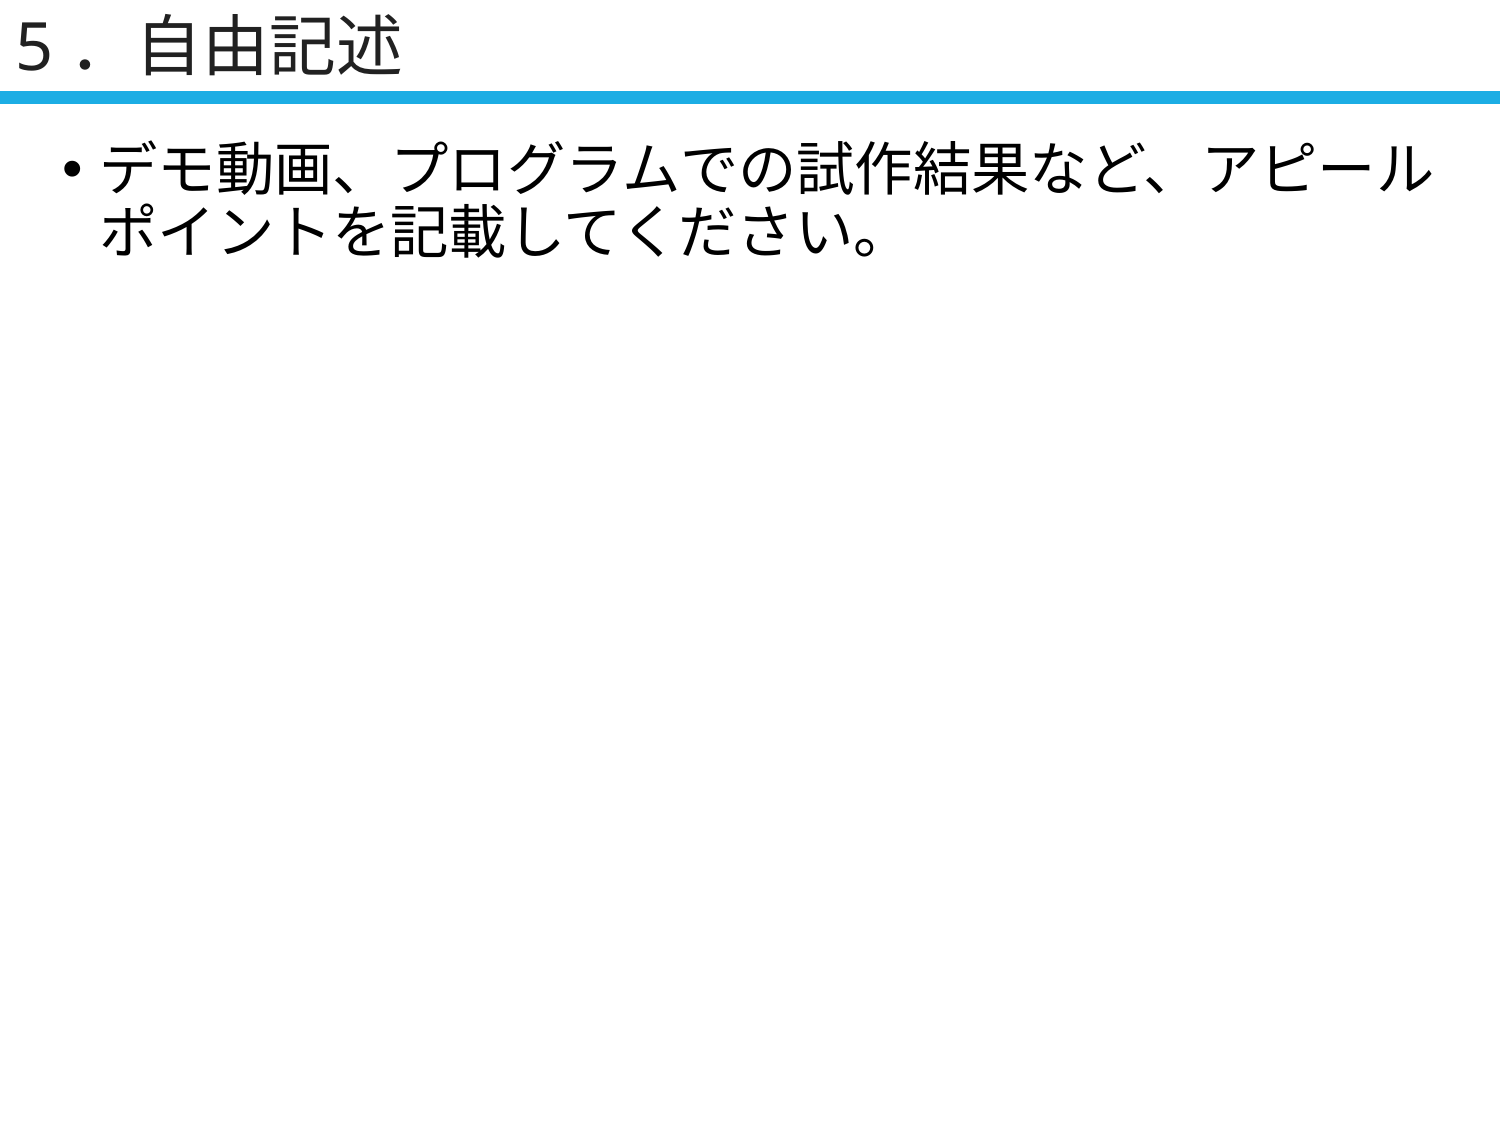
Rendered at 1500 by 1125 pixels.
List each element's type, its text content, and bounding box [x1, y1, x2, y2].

title 5．自由記述 [0, 0, 1294, 91]
list デモ動画、プログラムでの試作結果など、アピールポイントを記載してください。 [47, 132, 1454, 847]
